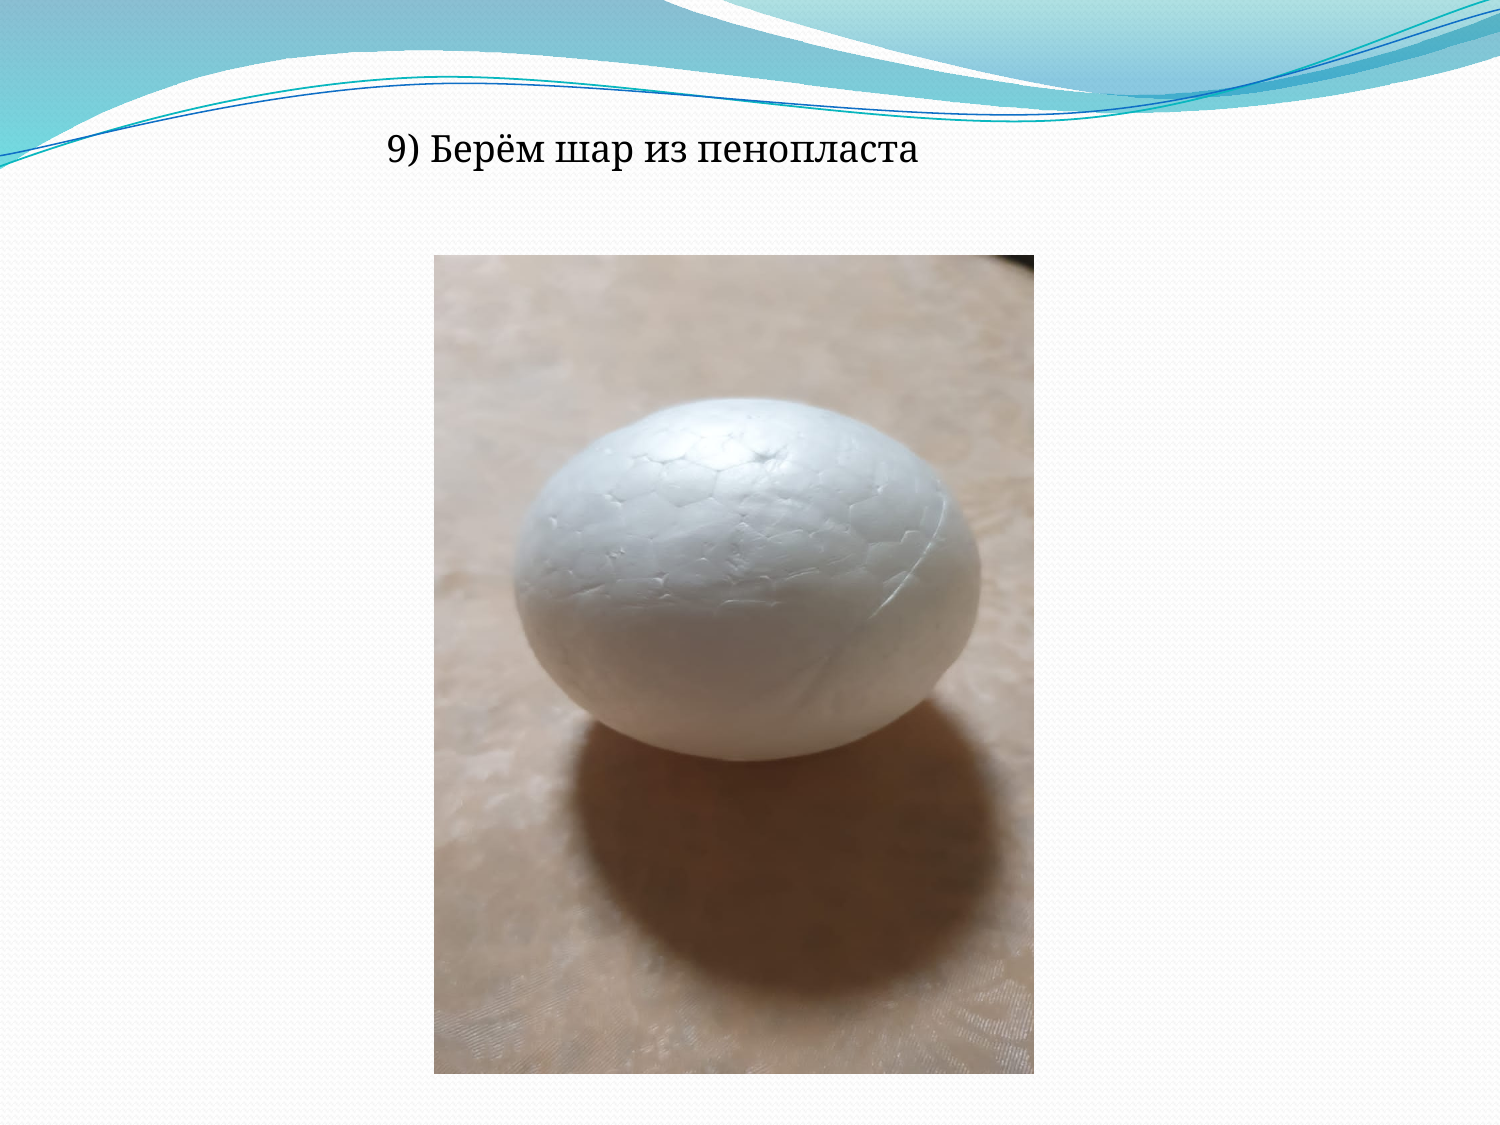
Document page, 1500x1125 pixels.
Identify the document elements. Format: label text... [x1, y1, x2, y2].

text_box 9) Берём шар из пенопласта [371, 117, 1129, 178]
picture [433, 254, 1034, 1074]
